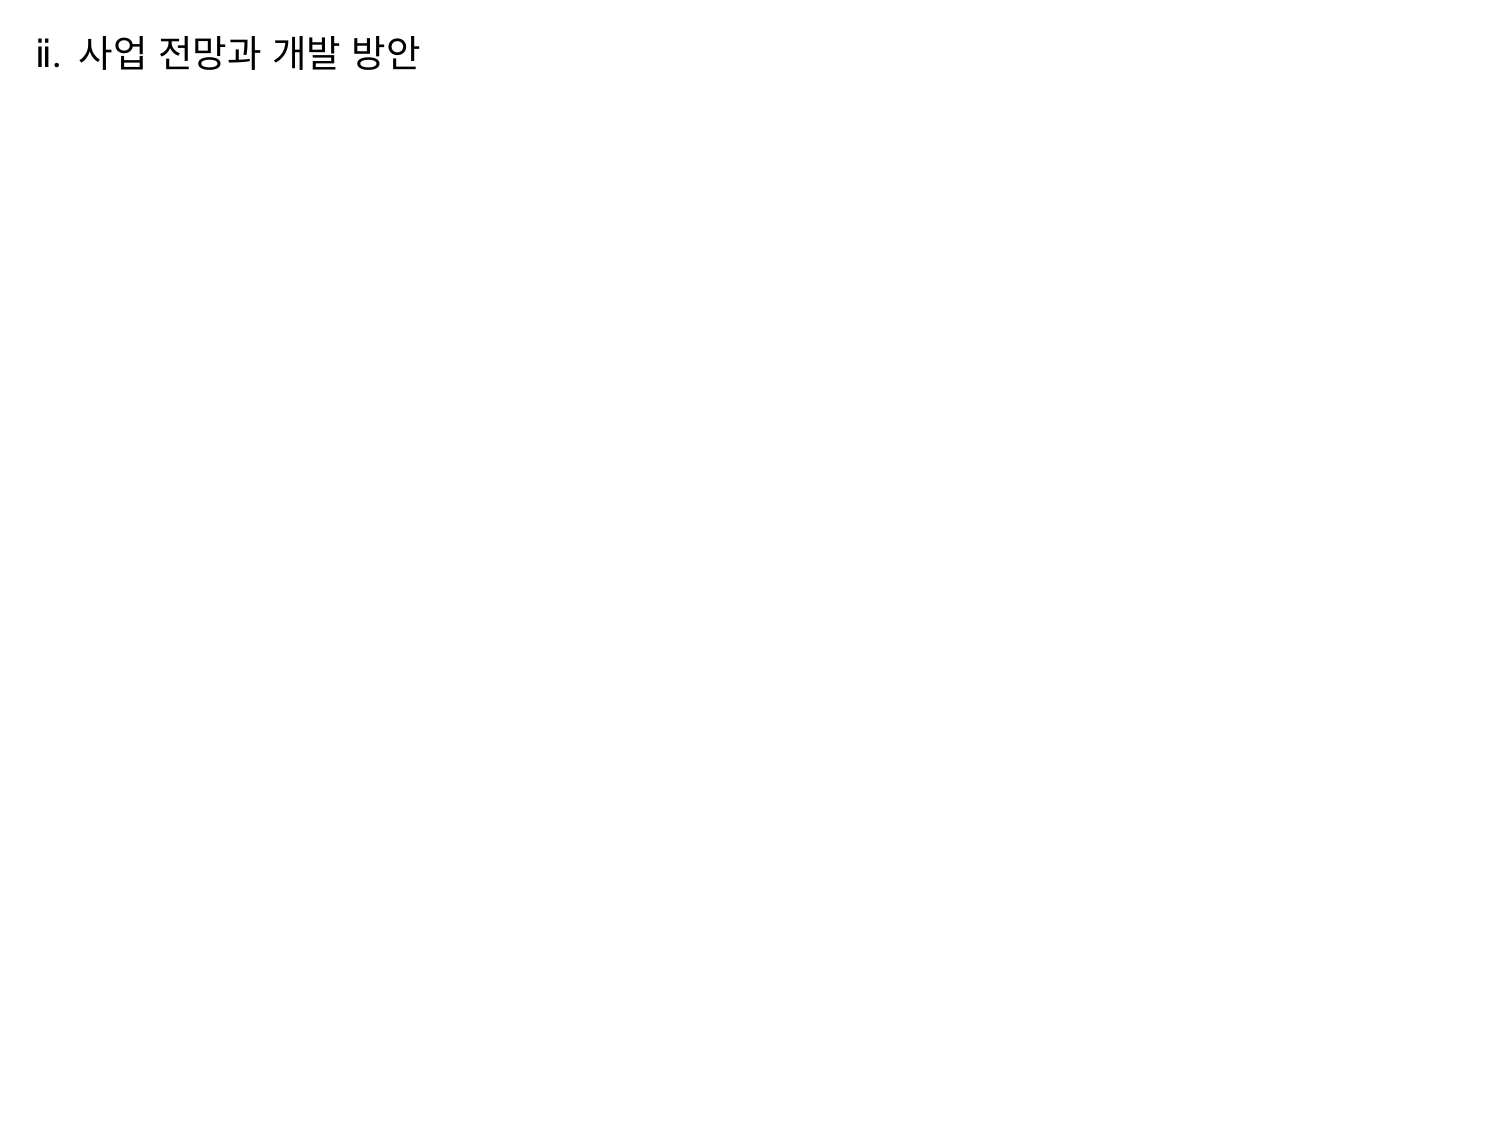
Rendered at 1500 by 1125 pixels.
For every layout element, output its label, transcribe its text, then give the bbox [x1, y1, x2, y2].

text_box ⅱ. 사업 전망과 개발 방안 [20, 22, 662, 83]
